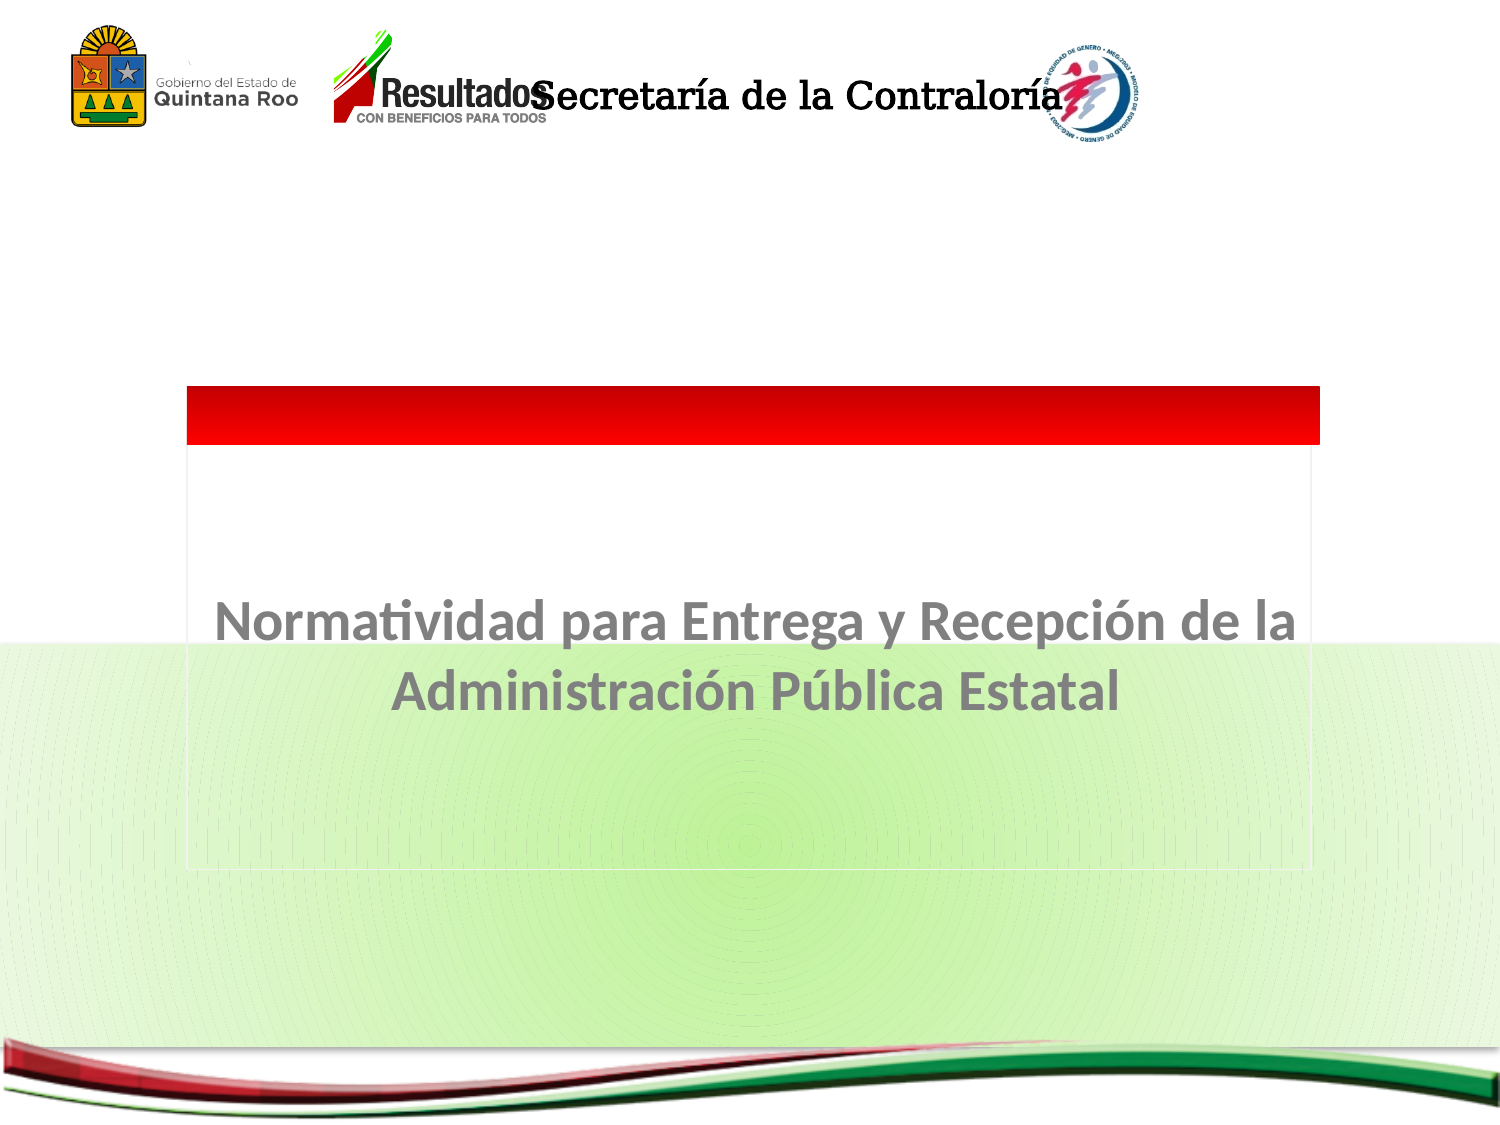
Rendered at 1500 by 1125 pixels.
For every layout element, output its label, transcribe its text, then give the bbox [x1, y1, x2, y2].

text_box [135, 385, 1377, 870]
picture [1042, 45, 1140, 142]
picture [0, 1031, 1500, 1125]
picture [58, 25, 303, 130]
text_box [0, 644, 1500, 1030]
picture [318, 23, 563, 130]
text_box Secretaría de la Contraloría [567, 63, 1037, 124]
